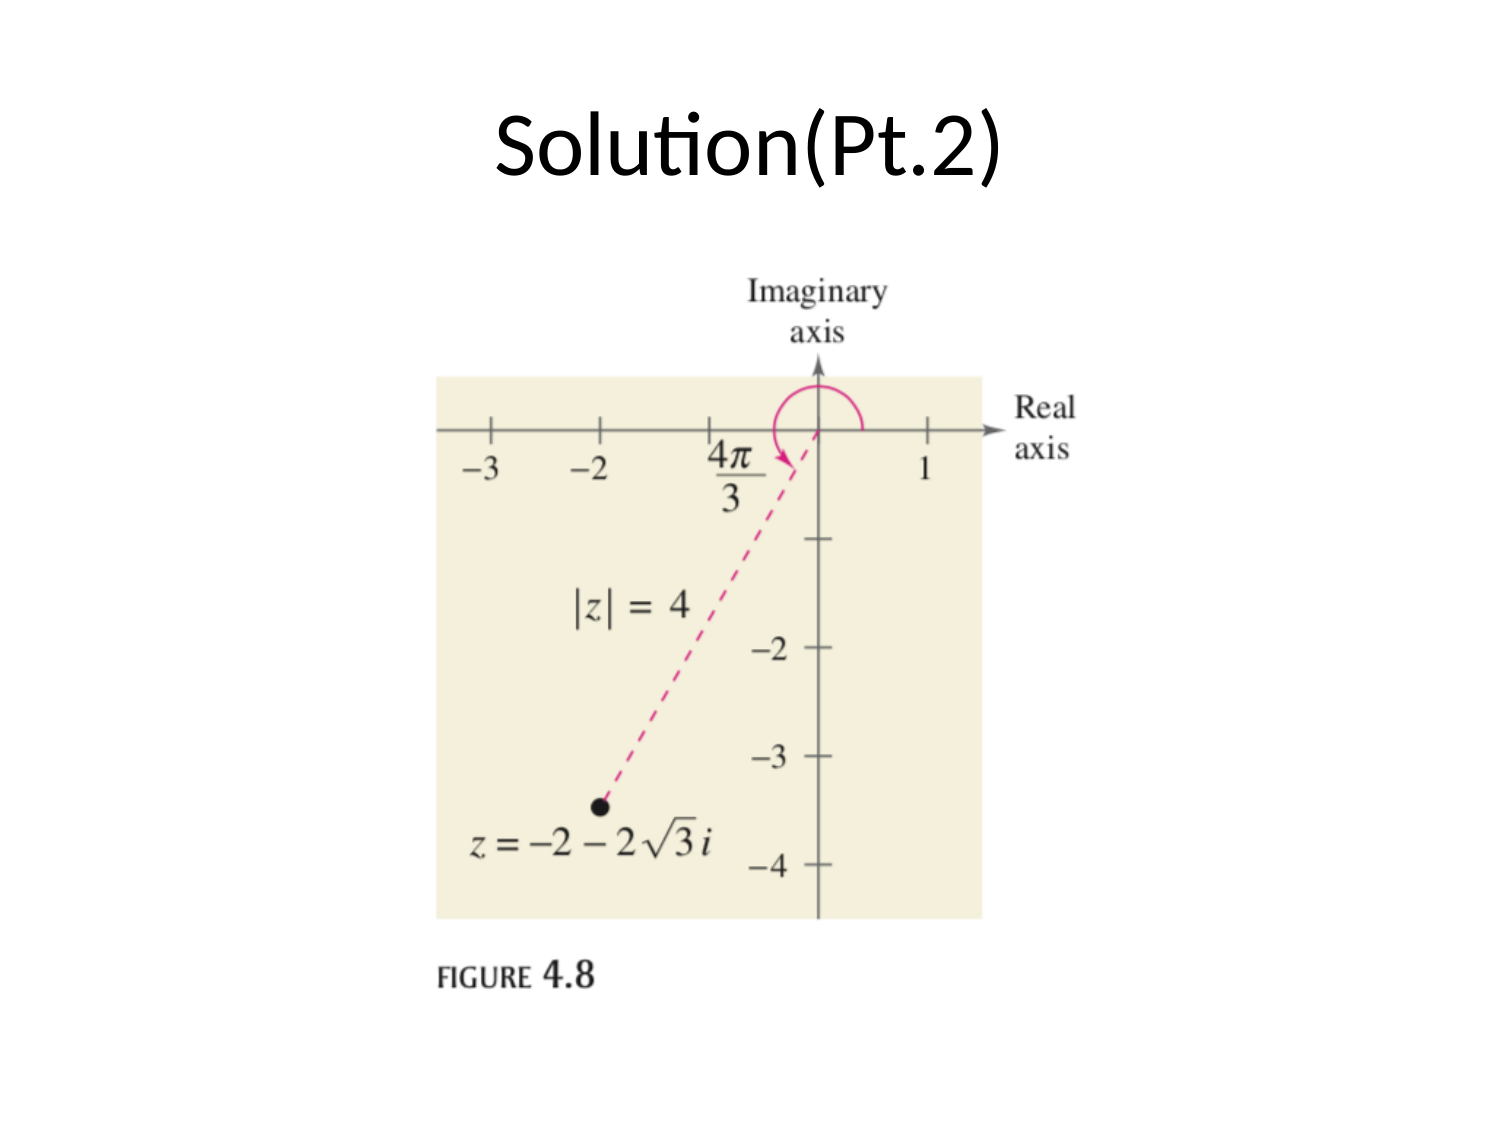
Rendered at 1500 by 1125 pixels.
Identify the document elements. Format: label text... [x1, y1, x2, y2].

title Solution(Pt.2) [75, 45, 1425, 233]
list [74, 262, 1426, 1006]
